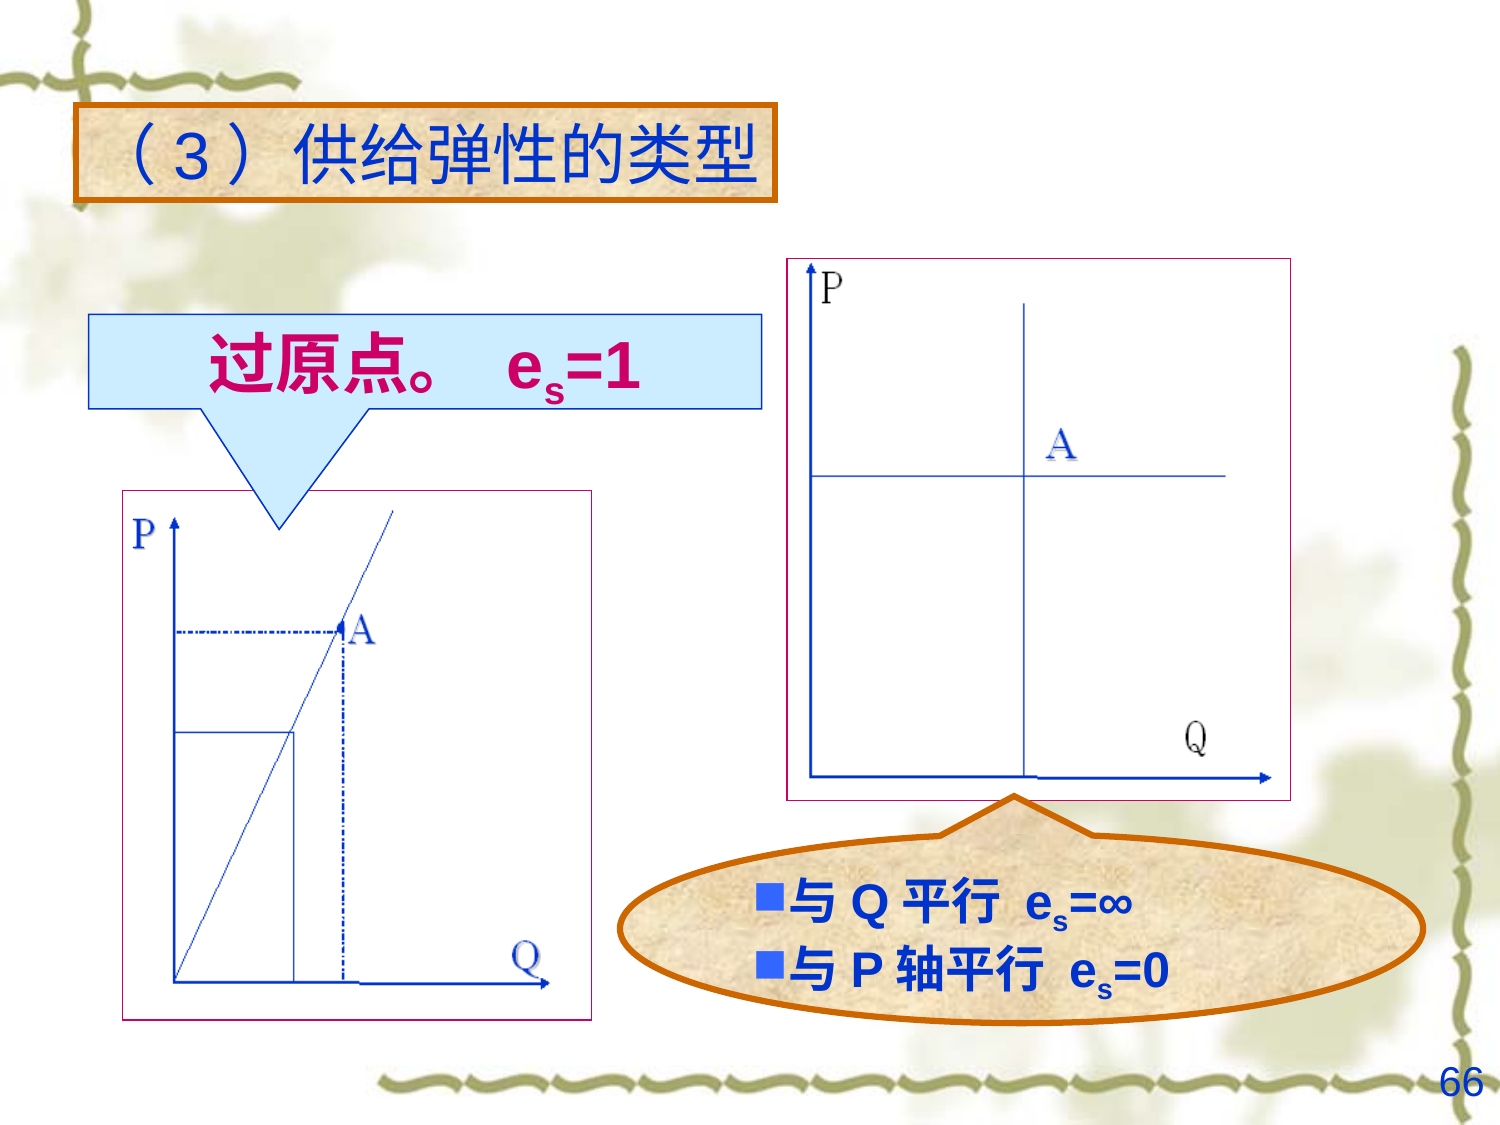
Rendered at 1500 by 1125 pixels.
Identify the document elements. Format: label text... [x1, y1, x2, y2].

slide_number 66 [1080, 1046, 1500, 1125]
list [123, 491, 591, 1020]
text_box 过原点。 es=1 [88, 314, 762, 490]
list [787, 259, 1291, 801]
text_box 与Q平行 es=∞ 与P轴平行 es=0 [619, 808, 1424, 1024]
picture [0, 0, 1500, 1125]
text_box （3）供给弹性的类型 [75, 105, 775, 200]
